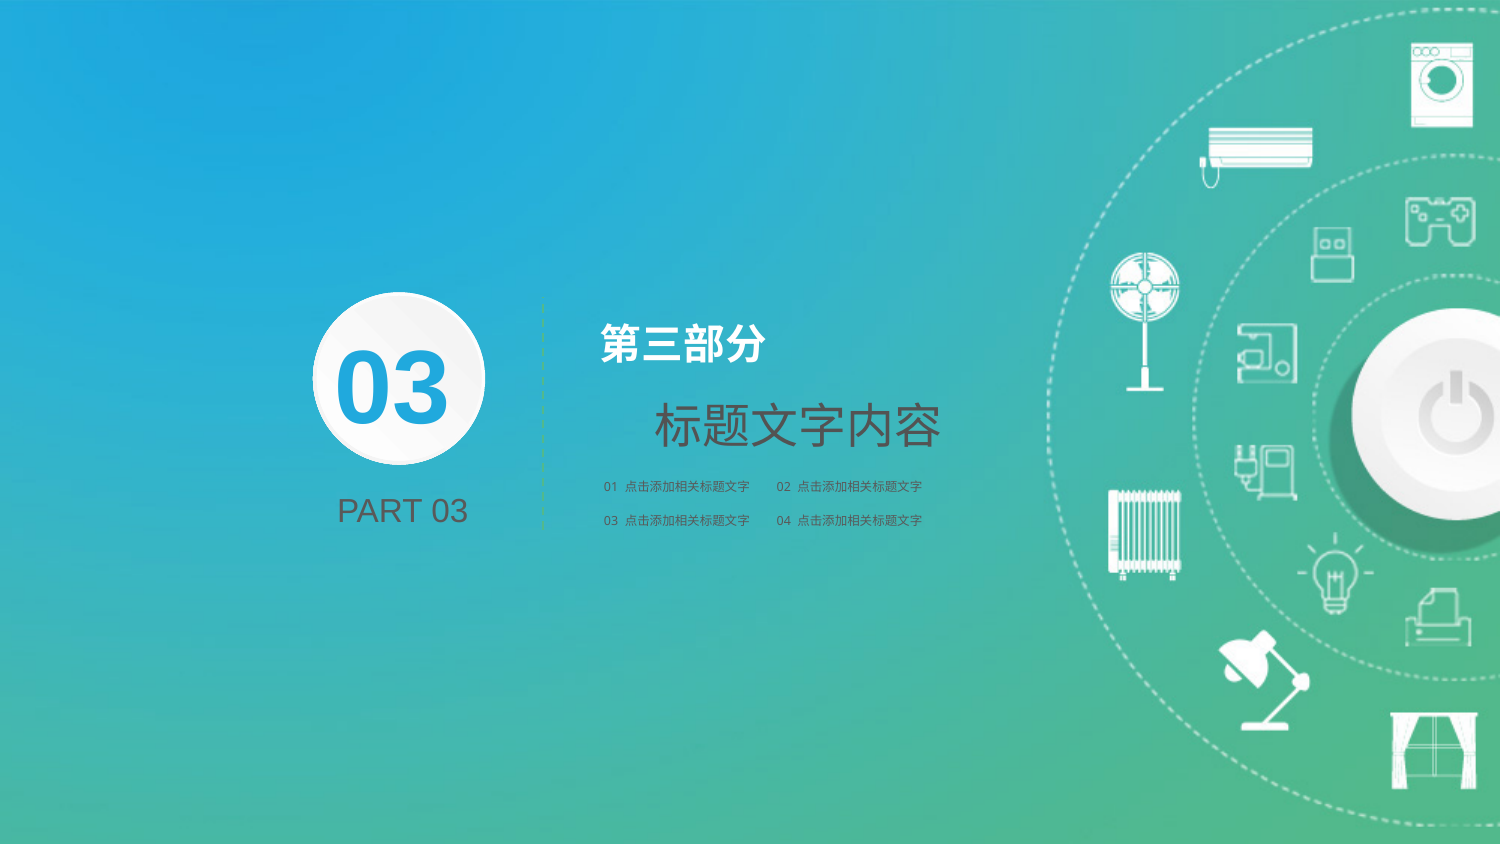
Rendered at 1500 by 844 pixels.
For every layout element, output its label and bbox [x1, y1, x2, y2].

picture [0, 0, 1500, 844]
text_box [312, 292, 486, 465]
